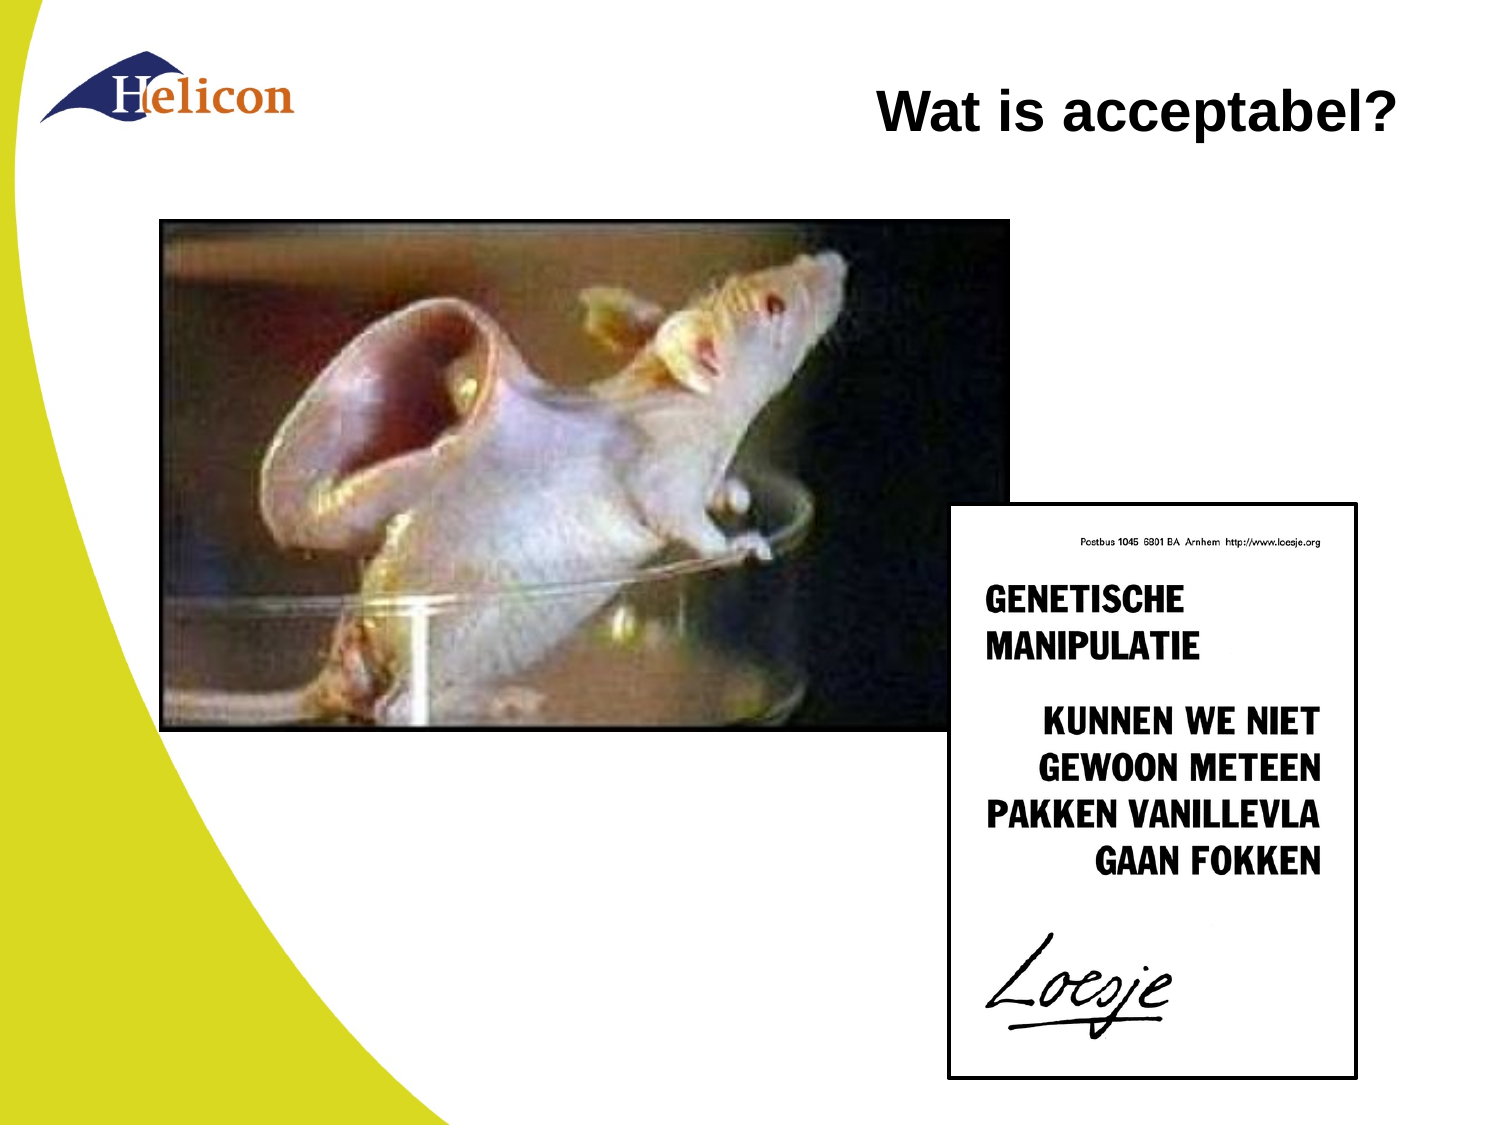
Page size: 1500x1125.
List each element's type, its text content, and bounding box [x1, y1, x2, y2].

picture [0, 0, 1500, 1125]
title Wat is acceptabel? [324, 54, 1415, 161]
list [159, 219, 1011, 733]
